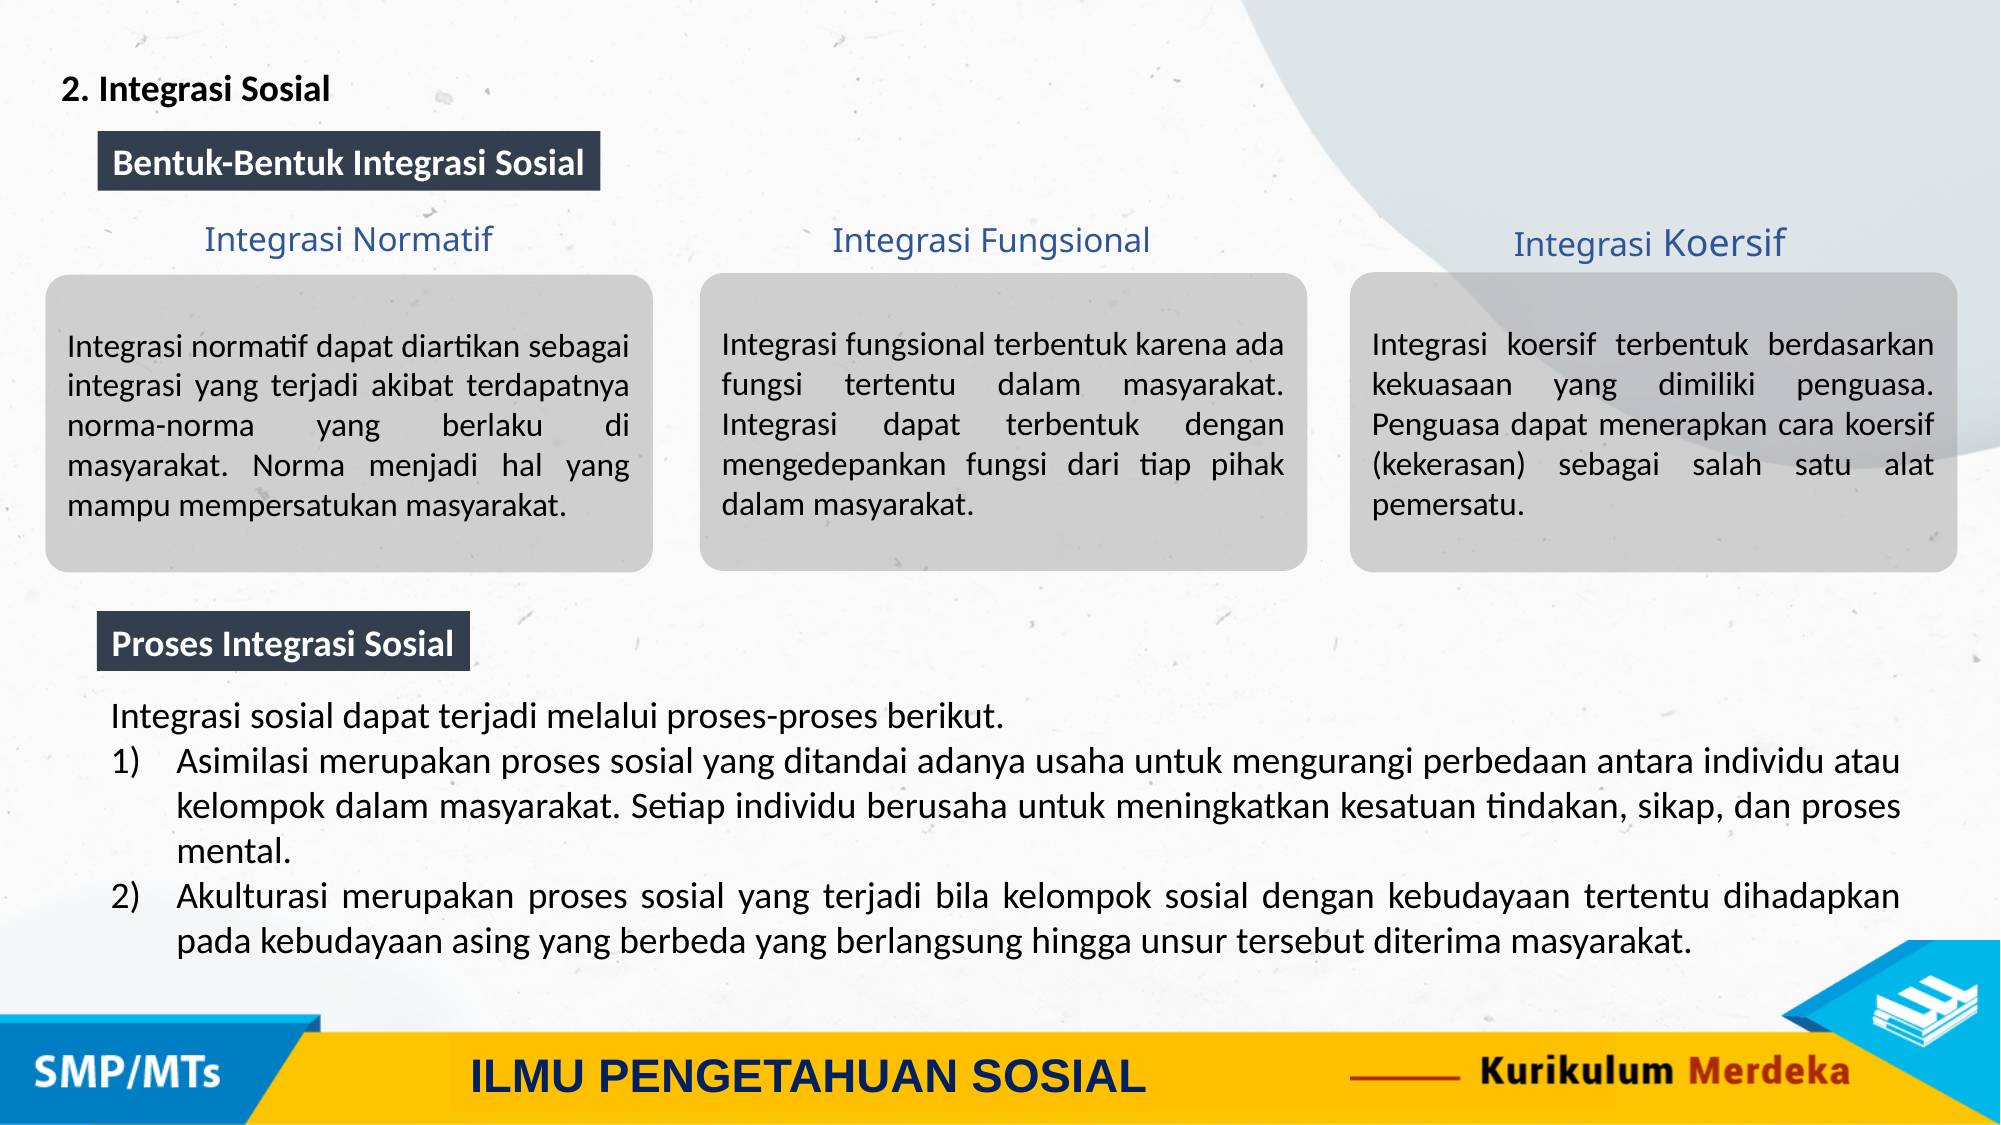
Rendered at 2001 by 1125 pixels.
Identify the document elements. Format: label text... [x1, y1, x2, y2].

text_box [0, 940, 2000, 1125]
text_box Integrasi normatif dapat diartikan sebagai integrasi yang terjadi akibat terdapatnya norma-norma yang berlaku di masyarakat. Norma menjadi hal yang mampu mempersatukan masyarakat. [45, 274, 653, 573]
text_box Integrasi Koersif [1498, 211, 1802, 271]
text_box Integrasi koersif terbentuk berdasarkan kekuasaan yang dimiliki penguasa. Penguasa dapat menerapkan cara koersif (kekerasan) sebagai salah satu alat pemersatu. [1349, 272, 1958, 573]
text_box Bentuk-Bentuk Integrasi Sosial [97, 131, 601, 191]
text_box Integrasi fungsional terbentuk karena ada fungsi tertentu dalam masyarakat. Integrasi dapat terbentuk dengan mengedepankan fungsi dari tiap pihak dalam masyarakat. [699, 273, 1308, 571]
text_box Integrasi sosial dapat terjadi melalui proses-proses berikut. Asimilasi merupakan proses sosial yang ditandai adanya usaha untuk mengurangi perbedaan antara individu atau kelompok dalam masyarakat. Setiap individu berusaha untuk meningkatkan kesatuan tindakan, sikap, dan proses mental. Akulturasi merupakan proses sosial yang terjadi bila kelompok sosial dengan kebudayaan tertentu dihadapkan pada kebudayaan asing yang berbeda yang berlangsung hingga unsur tersebut diterima masyarakat. [95, 683, 1918, 940]
text_box [245, 404, 1218, 683]
text_box 2. Integrasi Sosial [45, 55, 347, 117]
text_box Integrasi Normatif [189, 210, 509, 266]
text_box Integrasi Fungsional [817, 211, 1167, 267]
text_box Proses Integrasi Sosial [96, 611, 470, 671]
